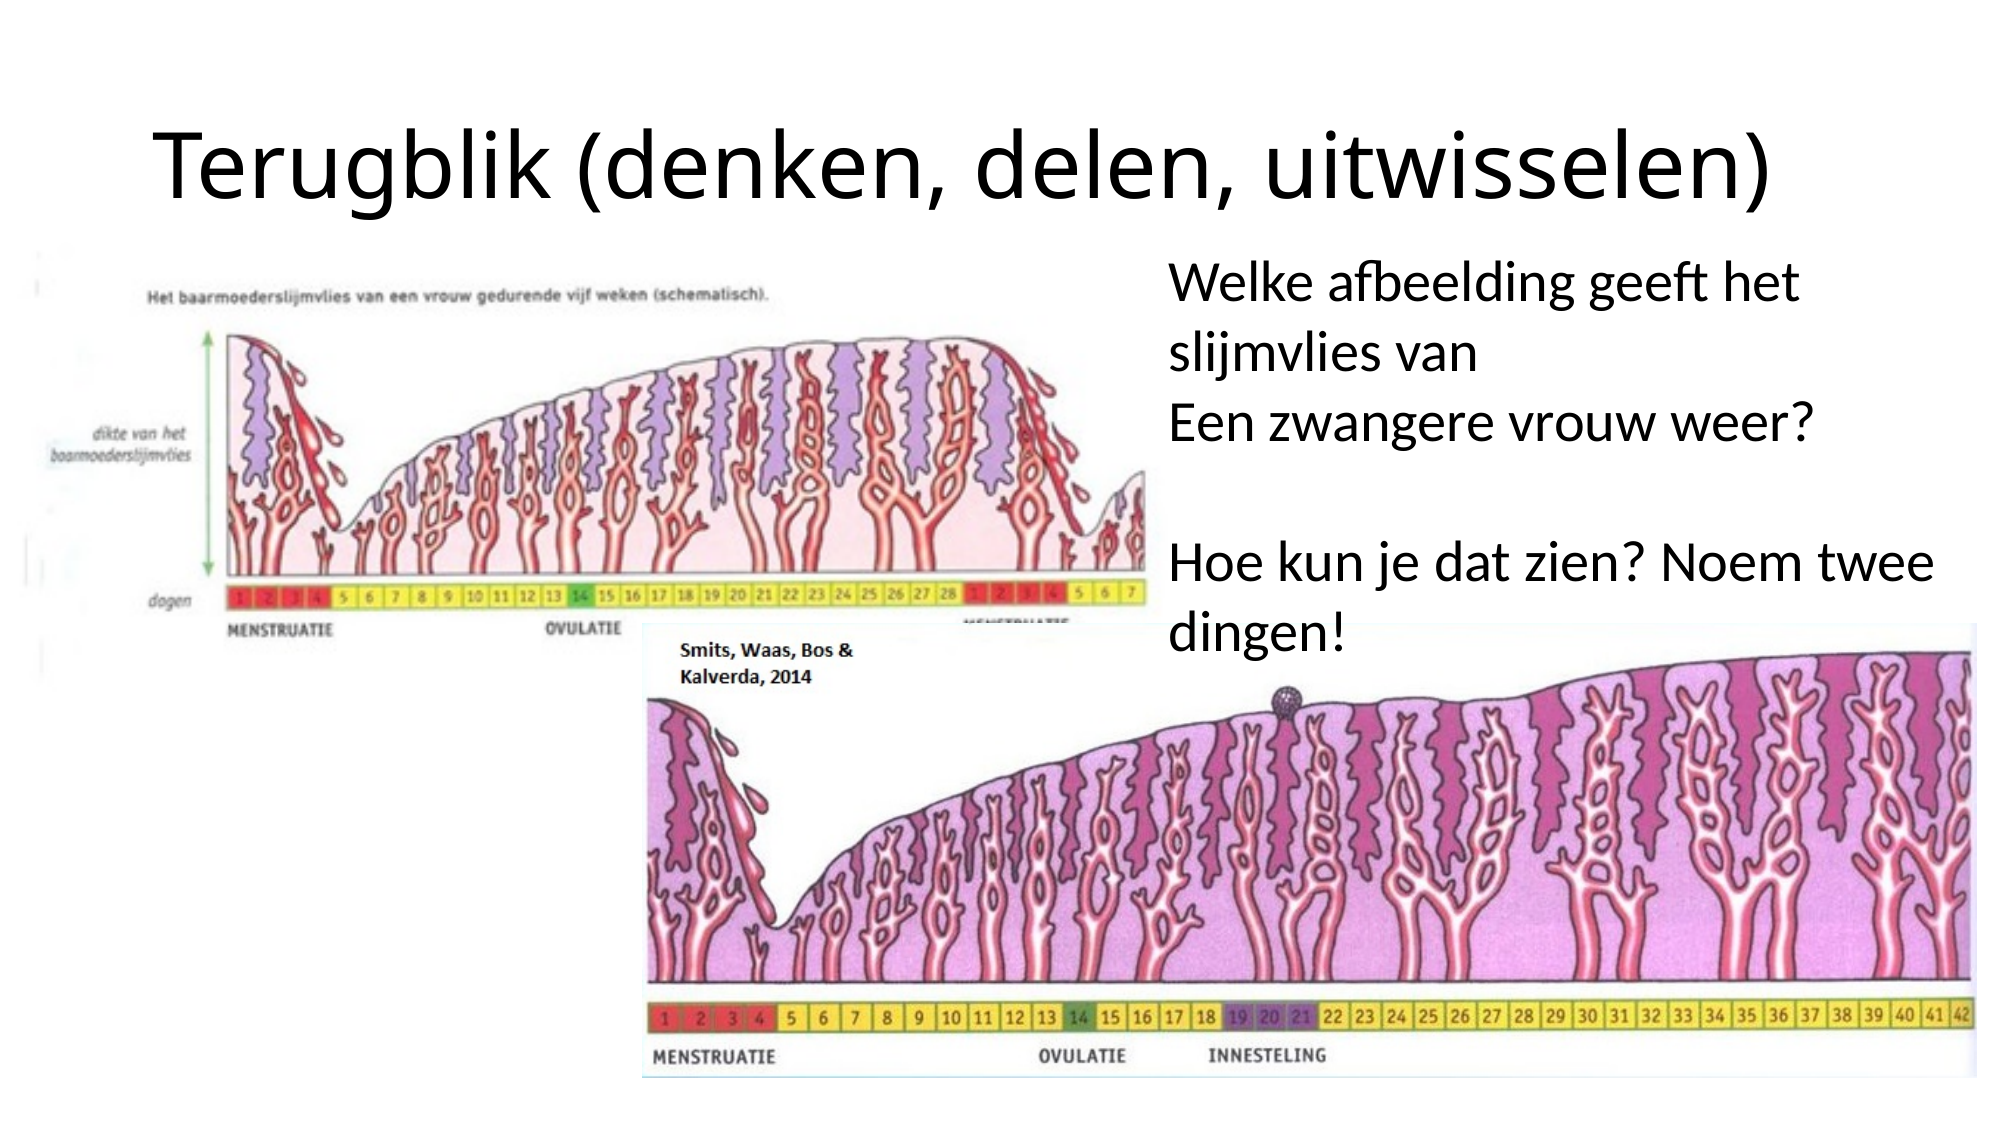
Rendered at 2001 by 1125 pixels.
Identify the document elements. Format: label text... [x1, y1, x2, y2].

text_box Welke afbeelding geeft het slijmvlies van Een zwangere vrouw weer? Hoe kun je dat zien? Noem twee dingen! [1154, 235, 2000, 671]
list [0, 242, 1263, 722]
title Terugblik (denken, delen, uitwisselen) [137, 59, 1863, 242]
picture [642, 623, 1977, 1078]
